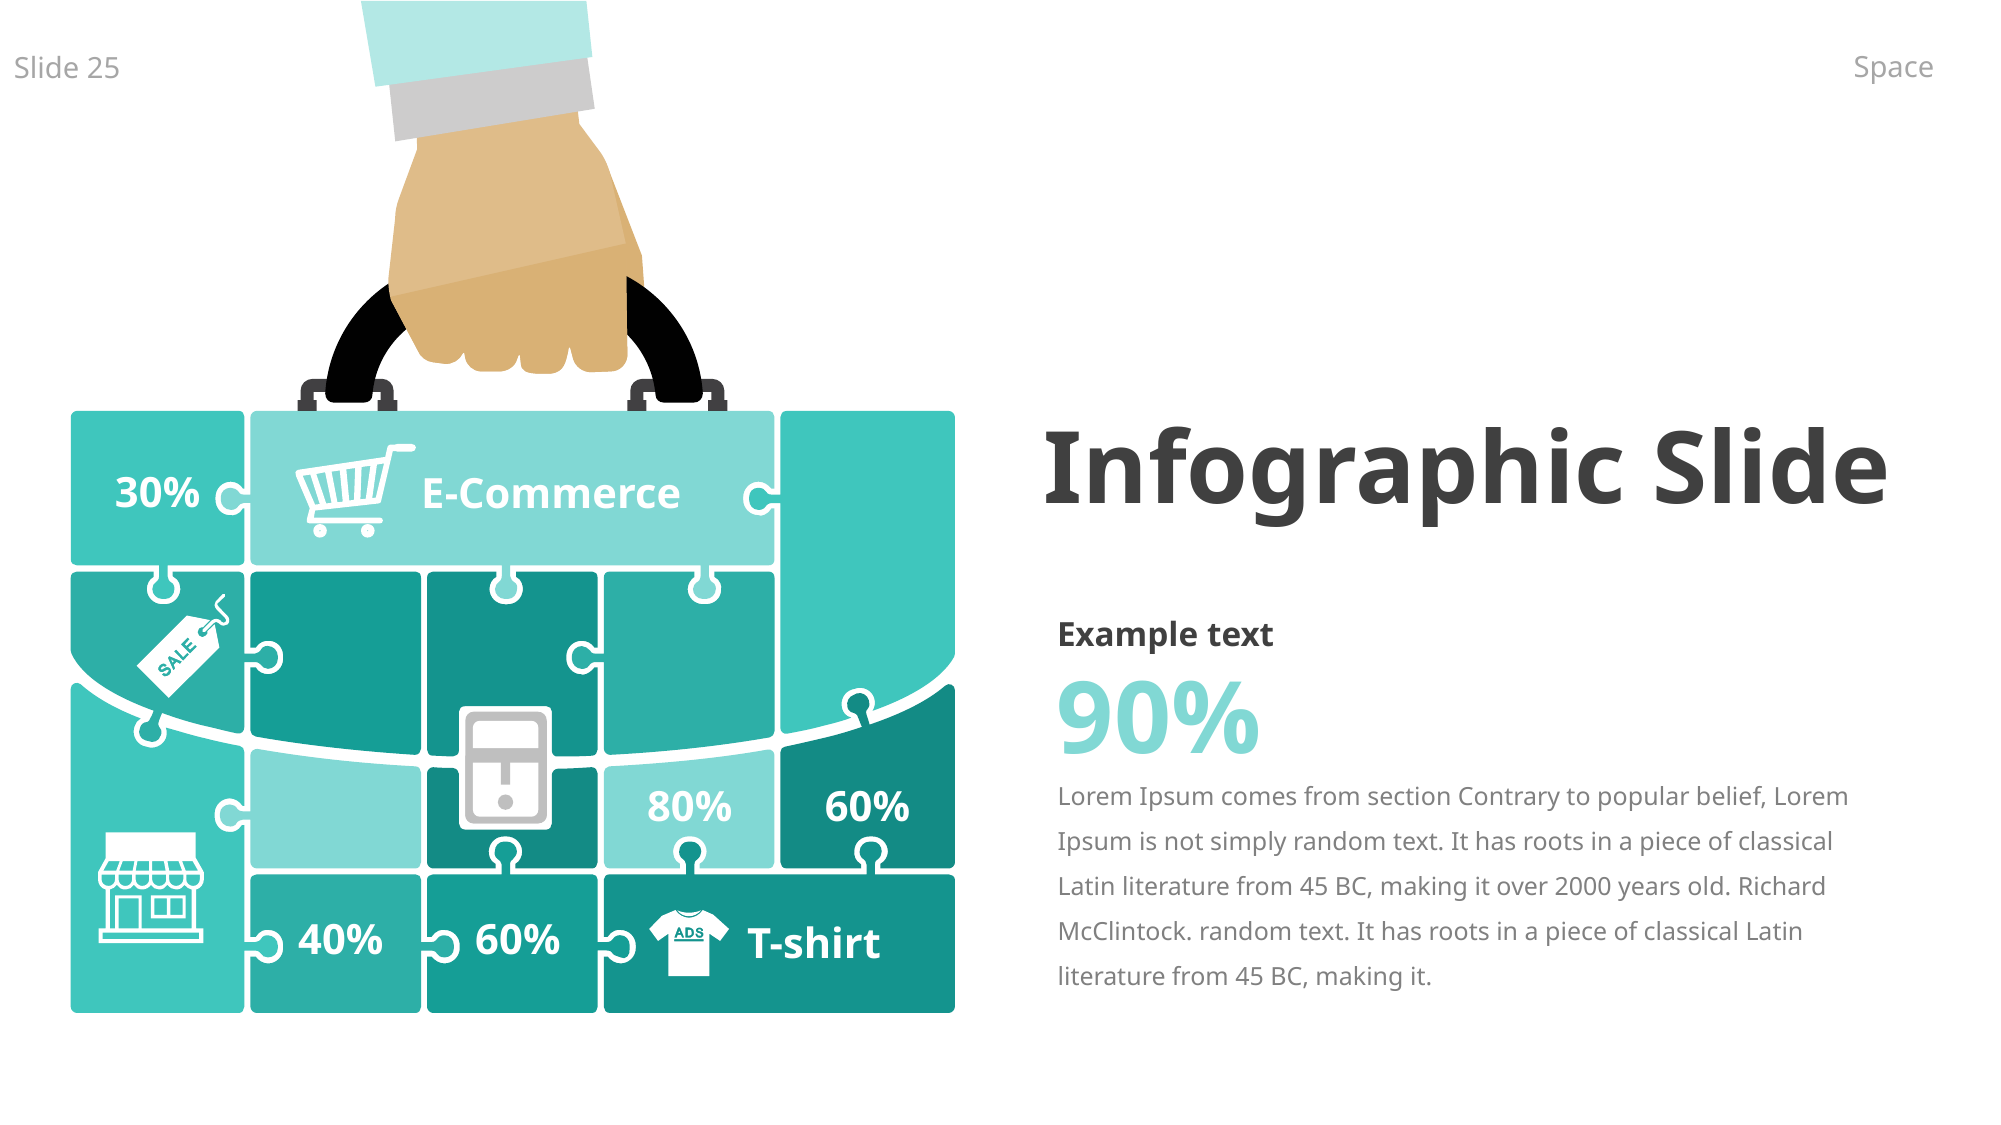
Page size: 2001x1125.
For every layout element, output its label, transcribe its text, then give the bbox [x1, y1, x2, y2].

text_box [427, 571, 598, 757]
text_box 90% [1042, 646, 1277, 781]
text_box [70, 410, 245, 599]
text_box T-shirt [732, 909, 896, 975]
text_box E-Commerce [406, 459, 697, 525]
text_box [427, 767, 598, 869]
text_box [749, 410, 955, 734]
text_box [427, 841, 630, 1013]
text_box 80% [632, 772, 748, 837]
text_box [70, 571, 278, 742]
text_box Infographic Slide [1028, 396, 1907, 532]
text_box [70, 682, 278, 1013]
text_box [250, 571, 422, 755]
text_box 60% [810, 772, 926, 837]
text_box 30% [100, 457, 216, 523]
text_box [465, 711, 547, 824]
text_box [603, 841, 955, 1013]
text_box [219, 748, 422, 869]
text_box Lorem Ipsum comes from section Contrary to popular belief, Lorem Ipsum is not simply random text. It has roots in a piece of classical Latin literature from 45 BC, making it over 2000 years old. Richard McClintock. random text. It has roots in a piece of classical Latin literature from 45 BC, making it. [1042, 758, 1893, 998]
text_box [297, 0, 728, 411]
text_box Example text [1042, 605, 1290, 661]
text_box [571, 571, 775, 755]
text_box 60% [460, 905, 576, 971]
text_box [220, 410, 775, 599]
text_box [649, 910, 730, 977]
text_box [603, 749, 775, 869]
text_box [136, 594, 230, 698]
text_box 40% [283, 905, 399, 971]
text_box [295, 443, 416, 538]
text_box [250, 874, 454, 1013]
text_box [780, 684, 955, 869]
text_box [98, 832, 204, 944]
